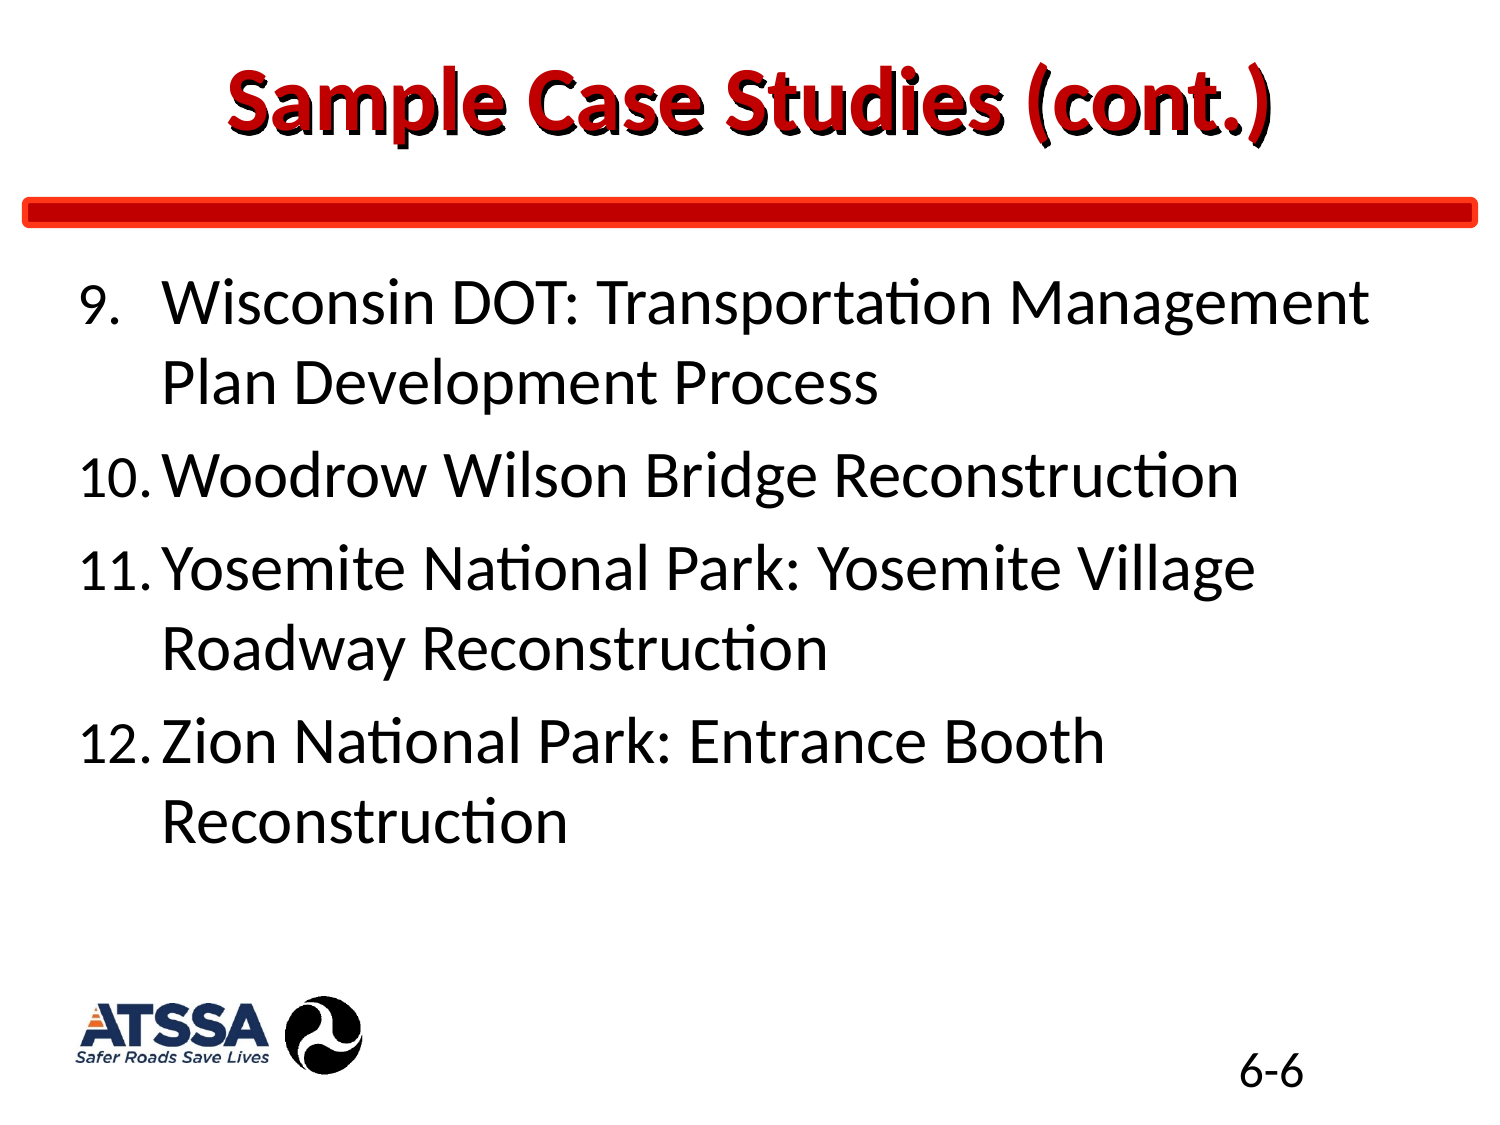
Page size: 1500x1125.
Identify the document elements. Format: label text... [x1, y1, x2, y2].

list Wisconsin DOT: Transportation Management Plan Development Process Woodrow Wilson Bridge Reconstruction Yosemite National Park: Yosemite Village Roadway Reconstruction Zion National Park: Entrance Booth Reconstruction [62, 249, 1451, 988]
picture [276, 989, 370, 1077]
picture [75, 1003, 269, 1063]
title Sample Case Studies (cont.) [0, 0, 1500, 188]
